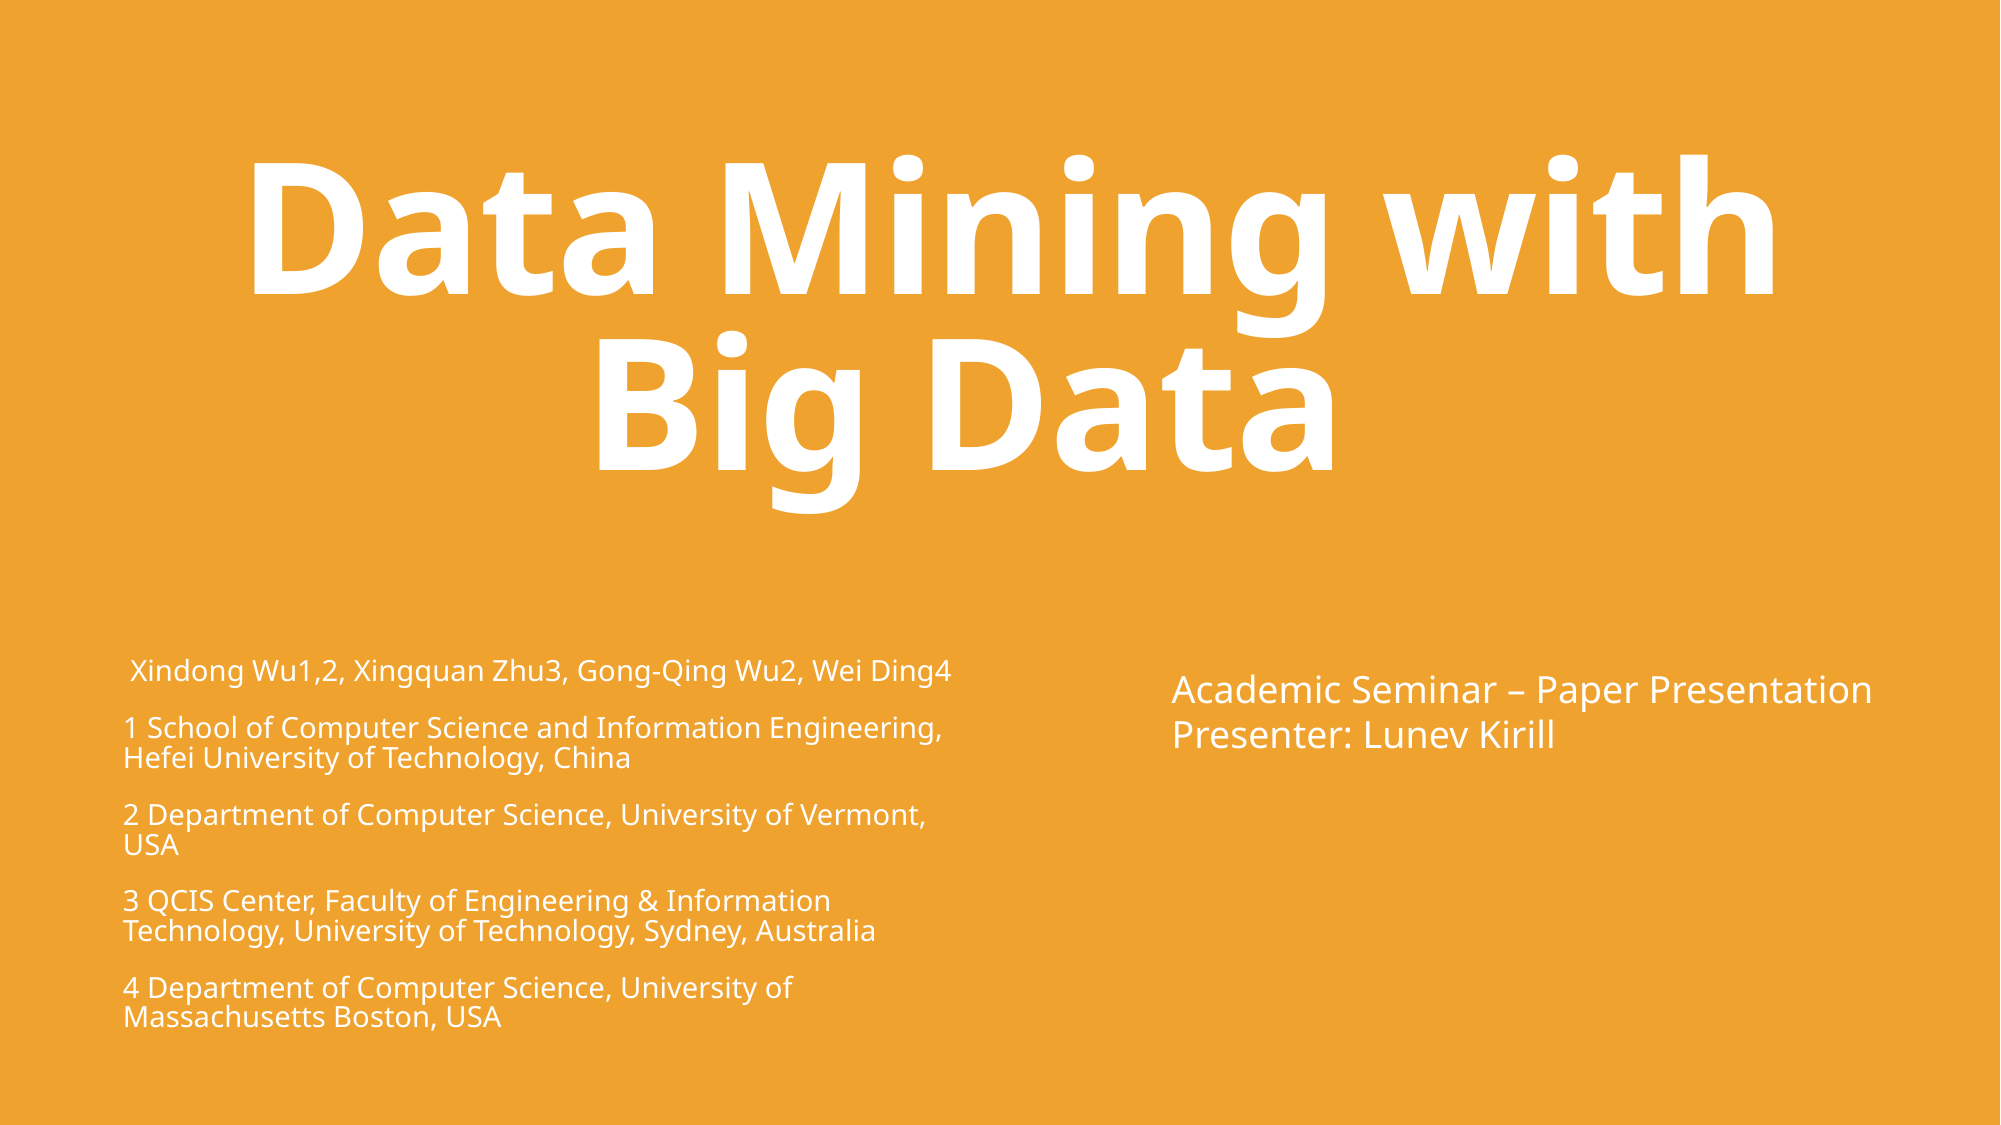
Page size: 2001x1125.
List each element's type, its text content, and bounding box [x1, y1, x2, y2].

title Data Mining with Big Data [39, 293, 1937, 514]
text_box Academic Seminar – Paper Presentation Presenter: Lunev Kirill [1156, 658, 1958, 764]
subtitle Xindong Wu1,2, Xingquan Zhu3, Gong-Qing Wu2, Wei Ding4 1 School of Computer Science and Information Engineering, Hefei University of Technology, China 2 Department of Computer Science, University of Vermont, USA 3 QCIS Center, Faculty of Engineering & Information Technology, University of Technology, Sydney, Australia 4 Department of Computer Science, University of Massachusetts Boston, USA [107, 588, 988, 859]
